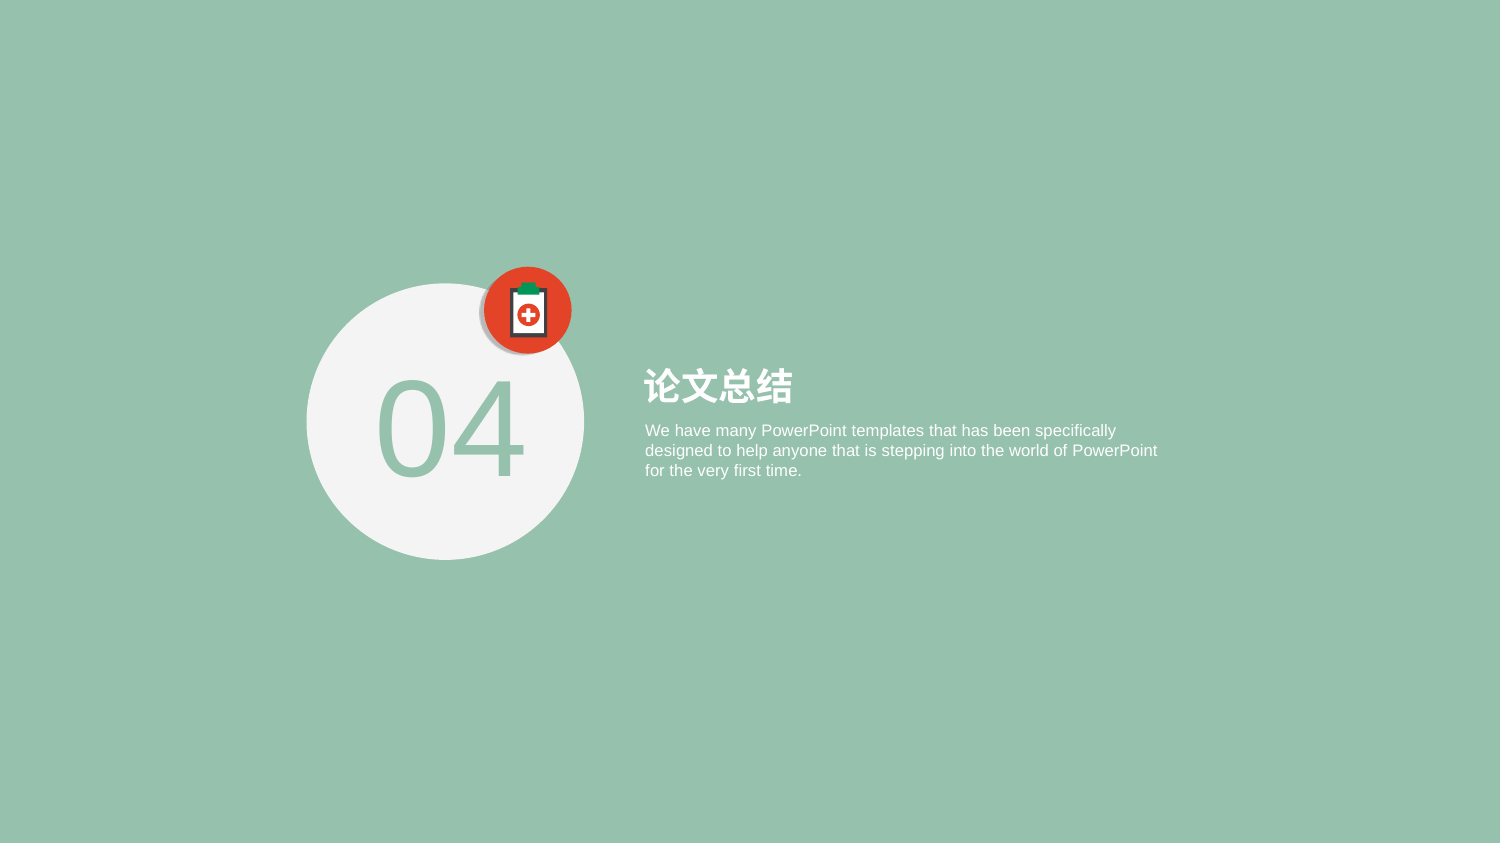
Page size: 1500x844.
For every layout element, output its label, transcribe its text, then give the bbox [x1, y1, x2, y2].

text_box We have many PowerPoint templates that has been specifically designed to help anyone that is stepping into the world of PowerPoint for the very first time. [630, 412, 1174, 487]
text_box 04 [348, 331, 554, 512]
text_box 论文总结 [643, 362, 1135, 408]
text_box [554, 354, 585, 508]
text_box [306, 283, 551, 560]
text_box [484, 266, 572, 354]
